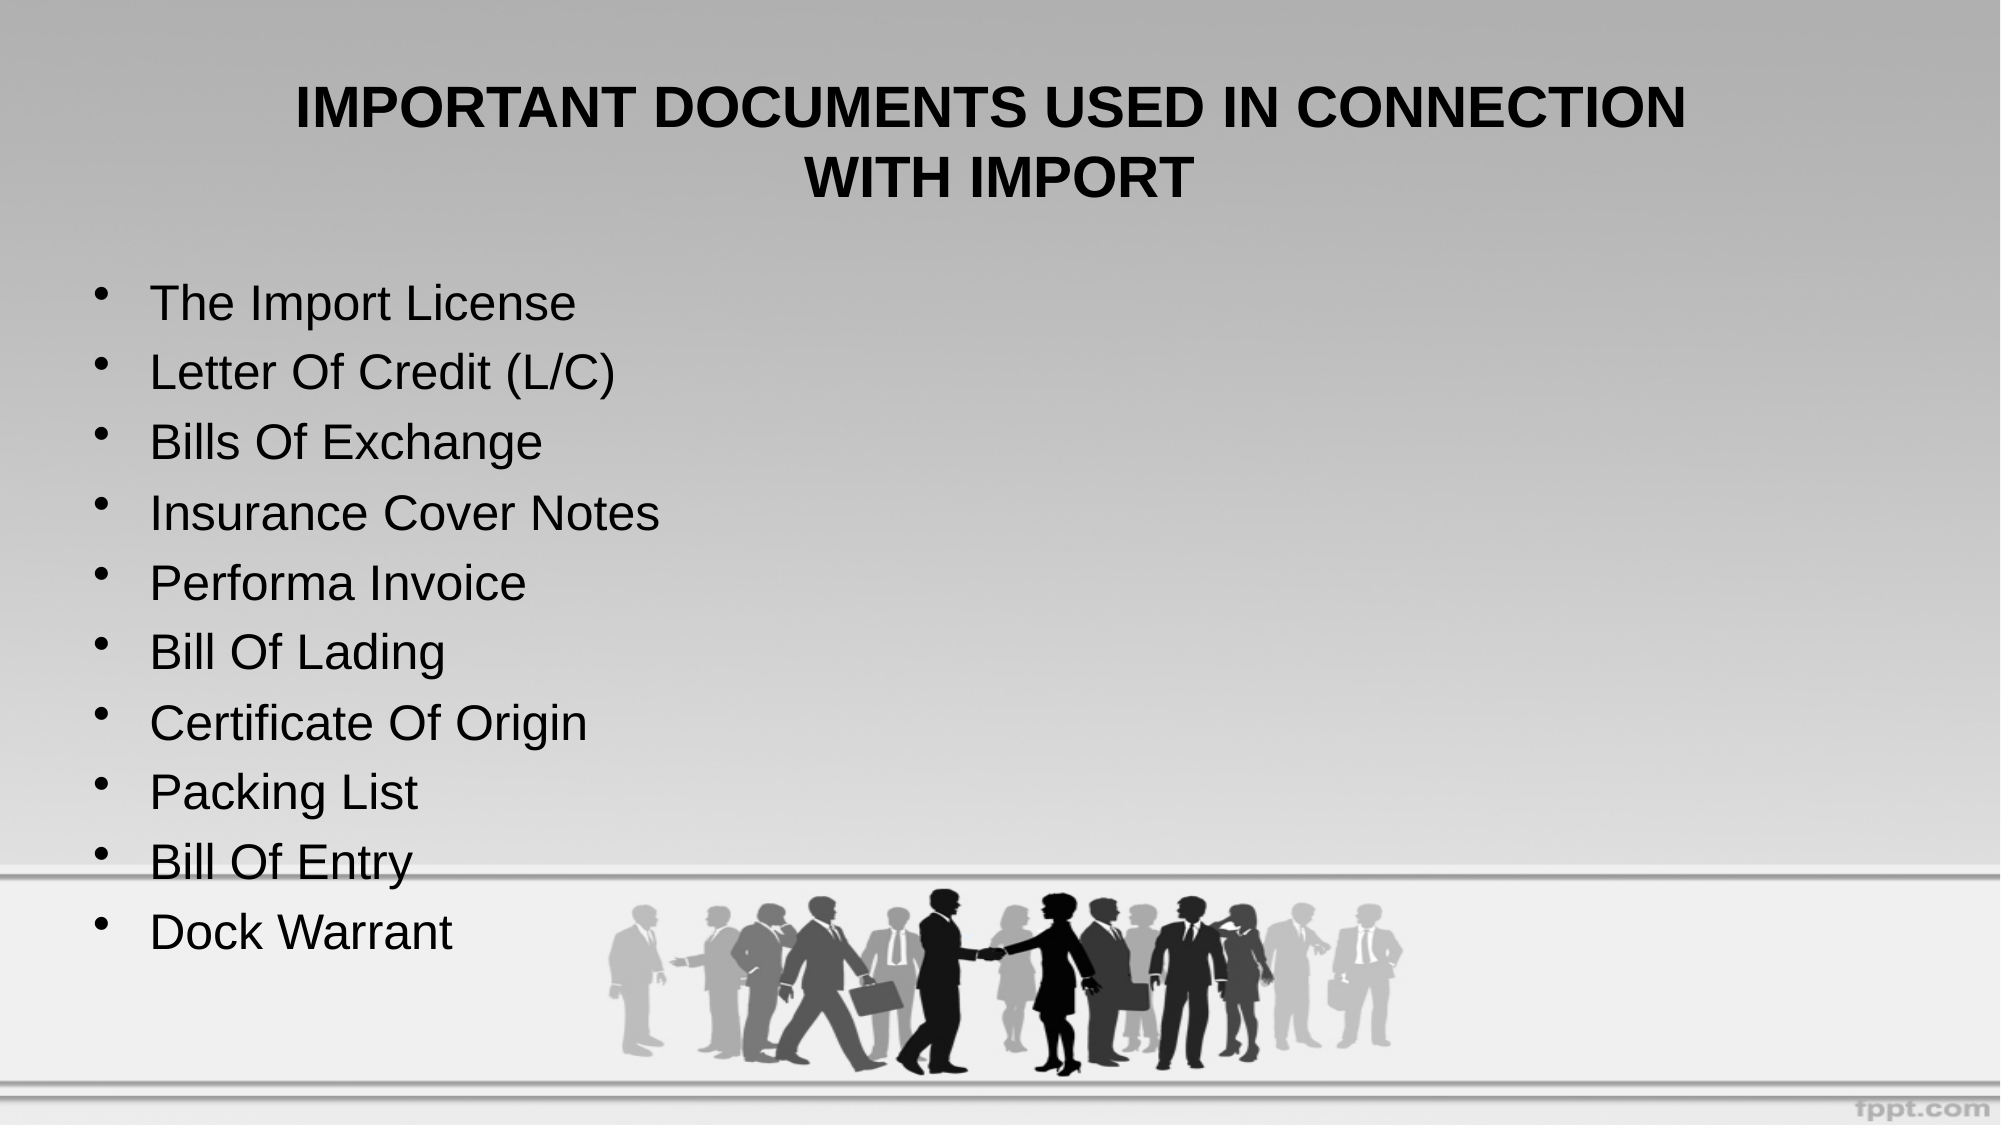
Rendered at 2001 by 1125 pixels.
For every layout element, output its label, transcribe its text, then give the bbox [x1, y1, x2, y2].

list The Import License Letter Of Credit (L/C) Bills Of Exchange Insurance Cover Notes Performa Invoice Bill Of Lading Certificate Of Origin Packing List Bill Of Entry Dock Warrant [78, 262, 1900, 1005]
title IMPORTANT DOCUMENTS USED IN CONNECTION WITH IMPORT [99, 45, 1900, 233]
picture [0, 0, 2001, 1125]
